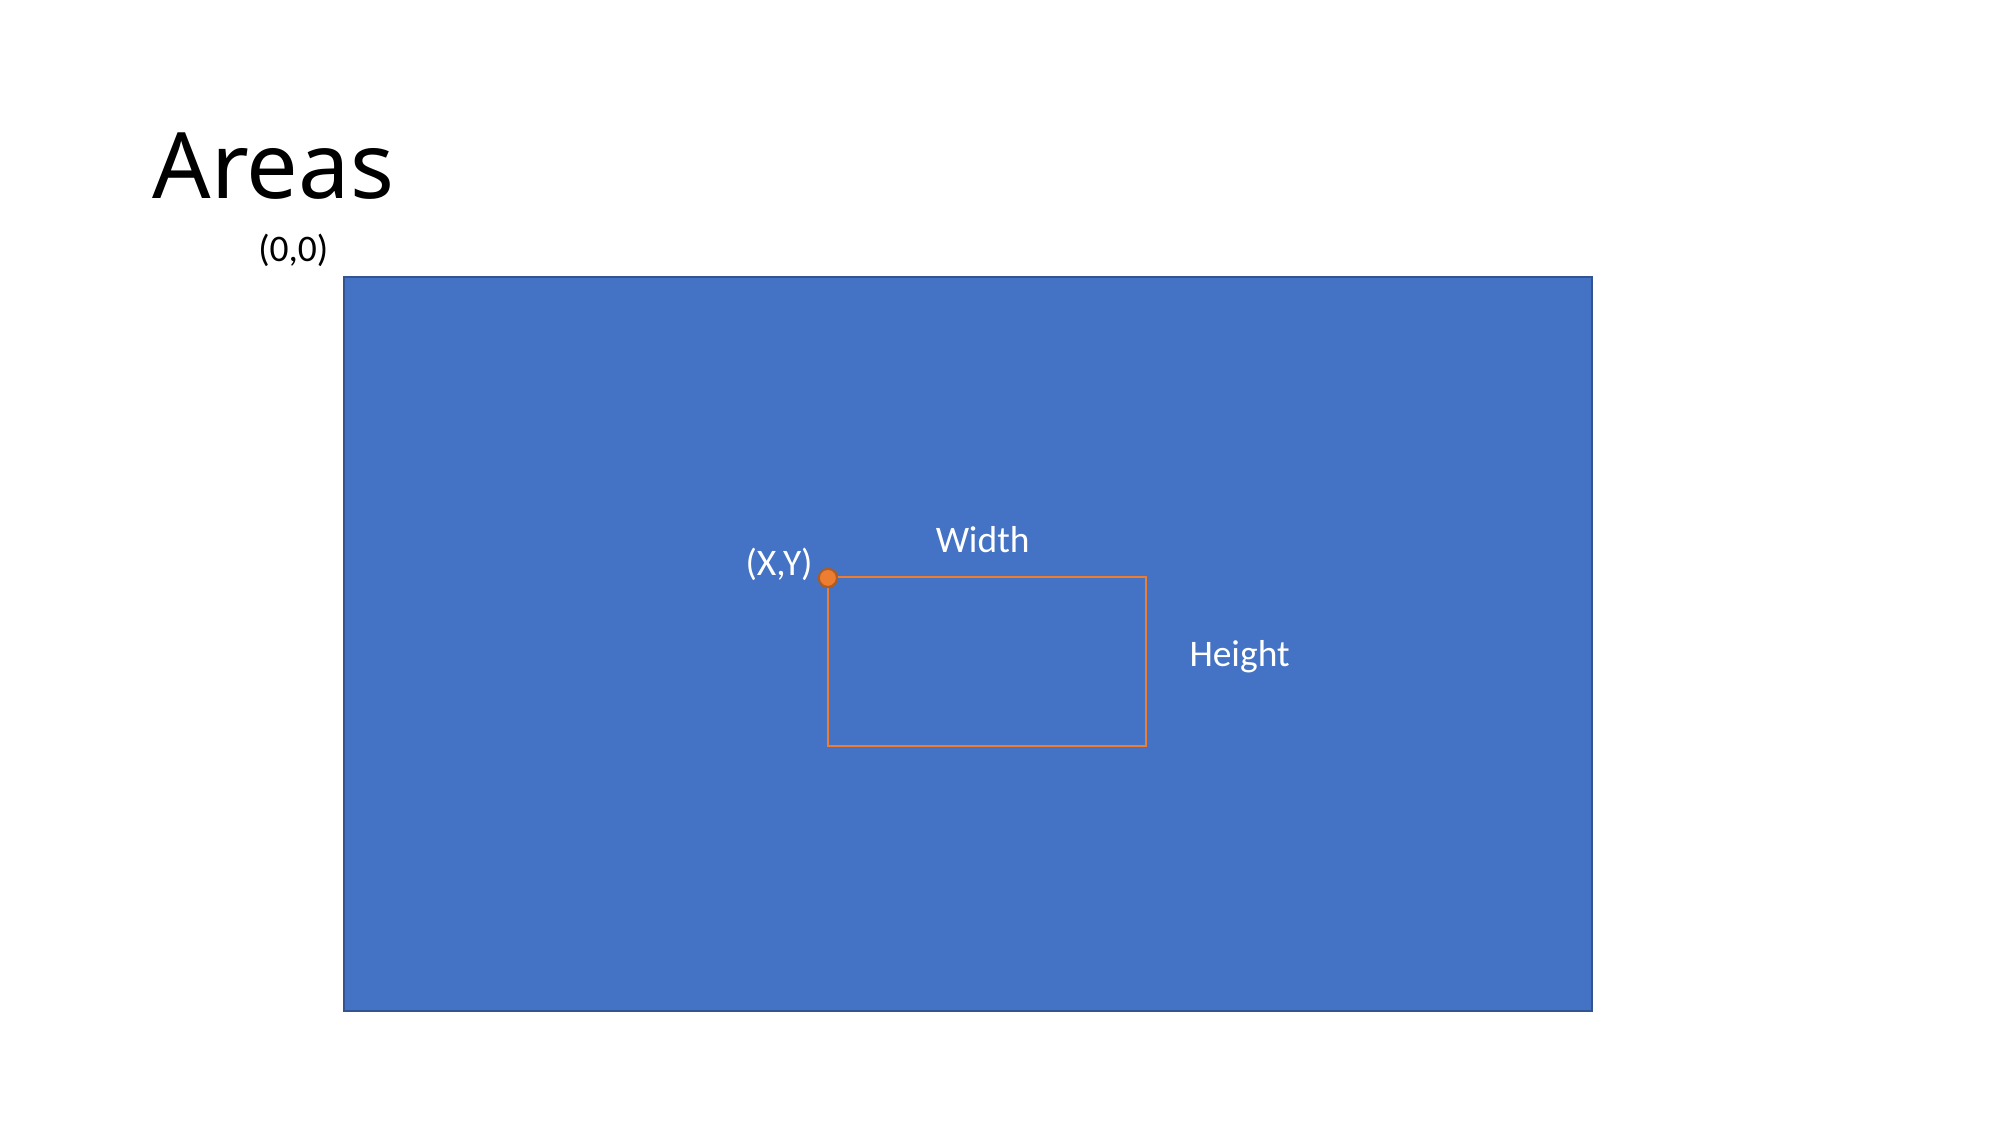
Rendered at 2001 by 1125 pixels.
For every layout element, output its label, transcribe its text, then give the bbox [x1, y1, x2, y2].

text_box (X,Y) [730, 530, 828, 591]
text_box (0,0) [243, 216, 344, 277]
text_box [343, 276, 1593, 1012]
text_box Height [1174, 621, 1305, 682]
text_box [827, 576, 1147, 747]
text_box Width [921, 508, 1045, 568]
text_box [817, 567, 839, 589]
title Areas [137, 59, 1863, 278]
